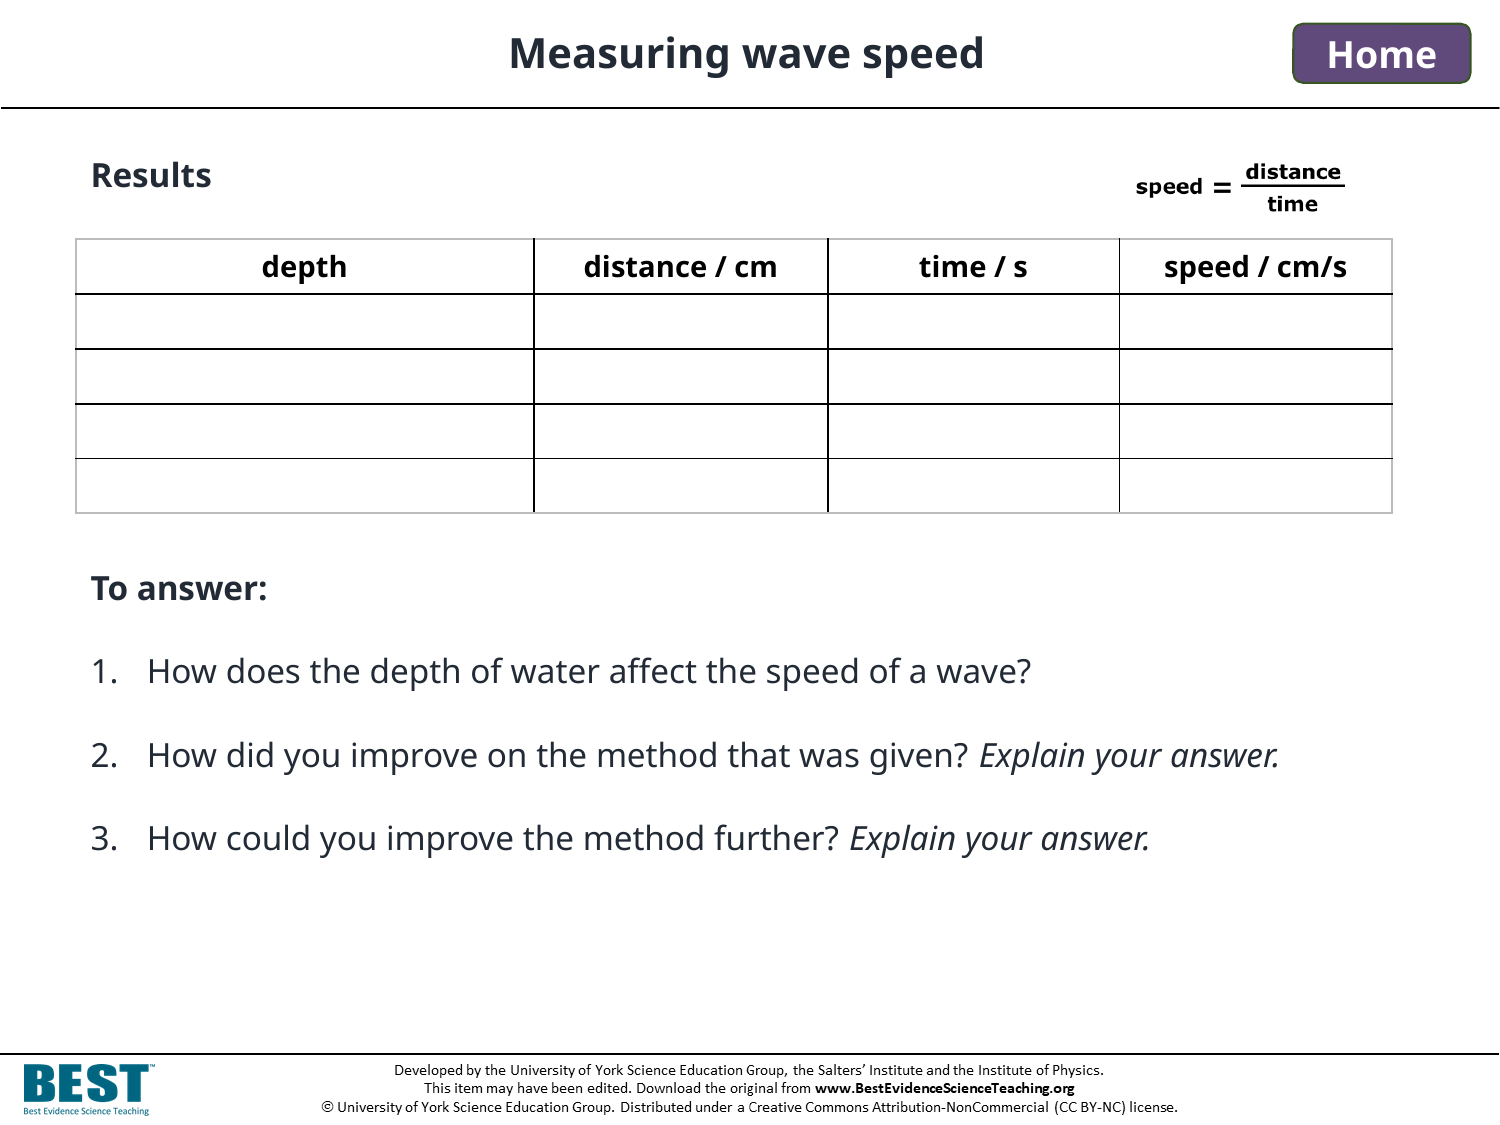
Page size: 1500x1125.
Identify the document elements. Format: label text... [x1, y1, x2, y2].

text_box Home [1292, 22, 1472, 84]
text_box Measuring wave speed [23, 4, 1471, 99]
picture [0, 107, 1500, 1125]
